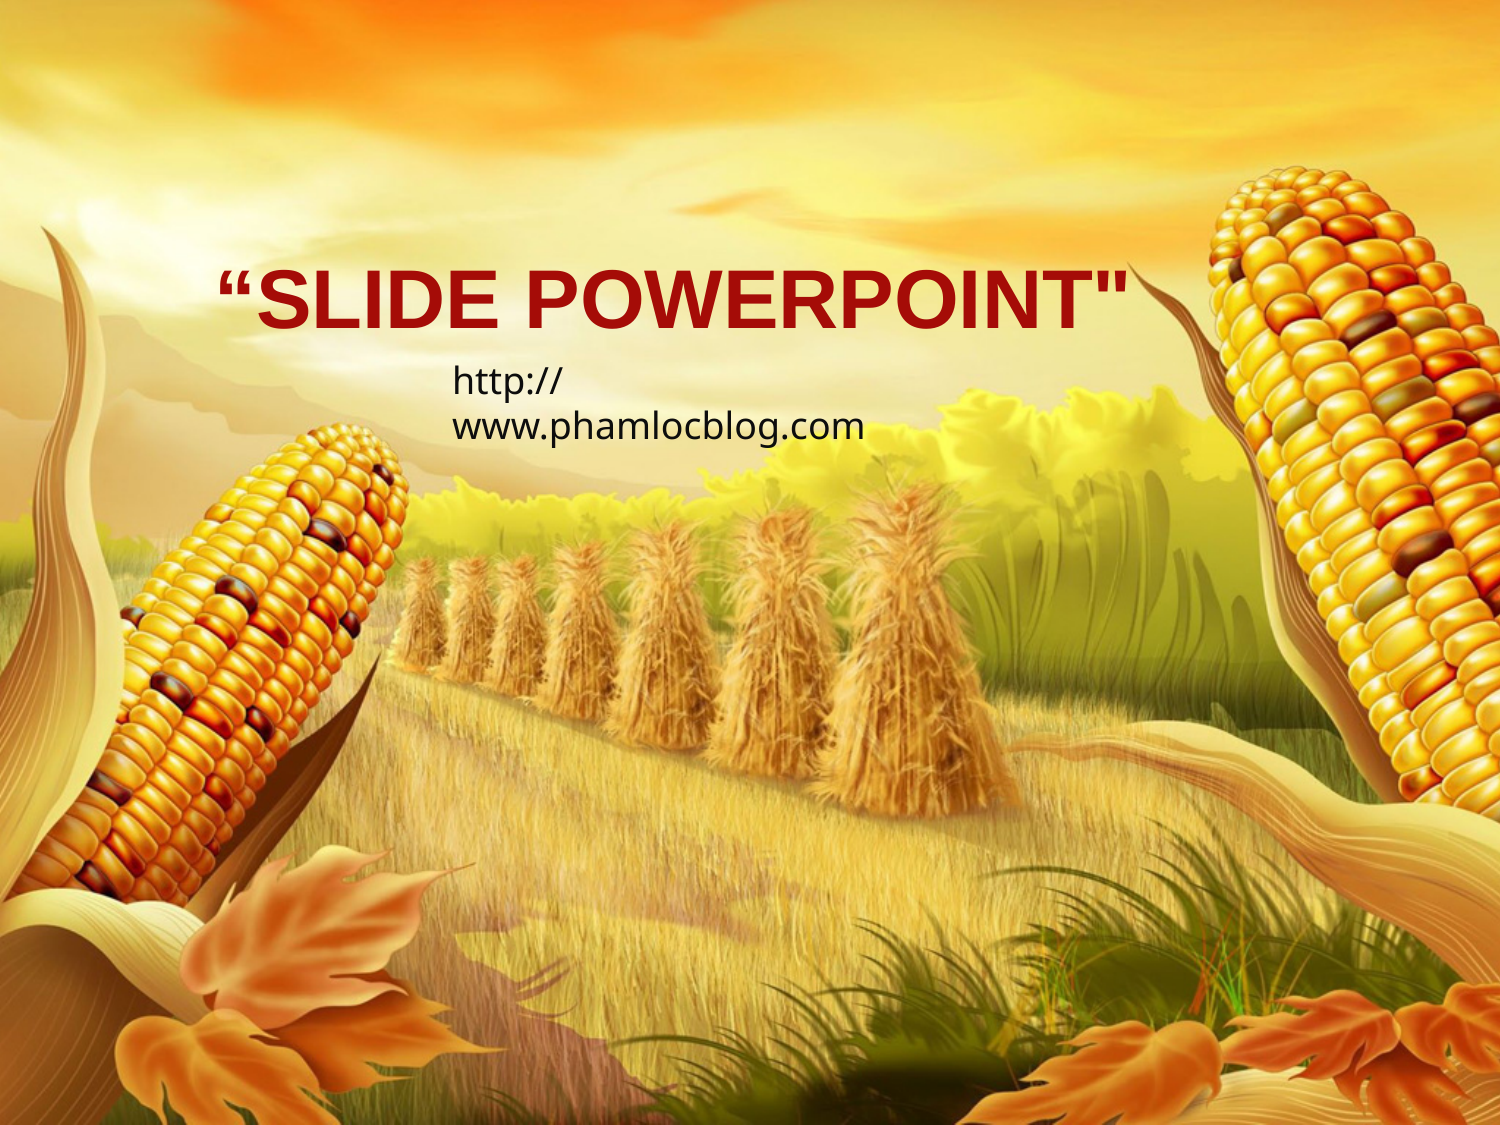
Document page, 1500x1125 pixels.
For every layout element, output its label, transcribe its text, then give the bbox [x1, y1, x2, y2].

text_box “SLIDE POWERPOINT" [200, 237, 1357, 353]
picture [0, 0, 1500, 1125]
text_box http://www.phamlocblog.com [437, 349, 963, 455]
